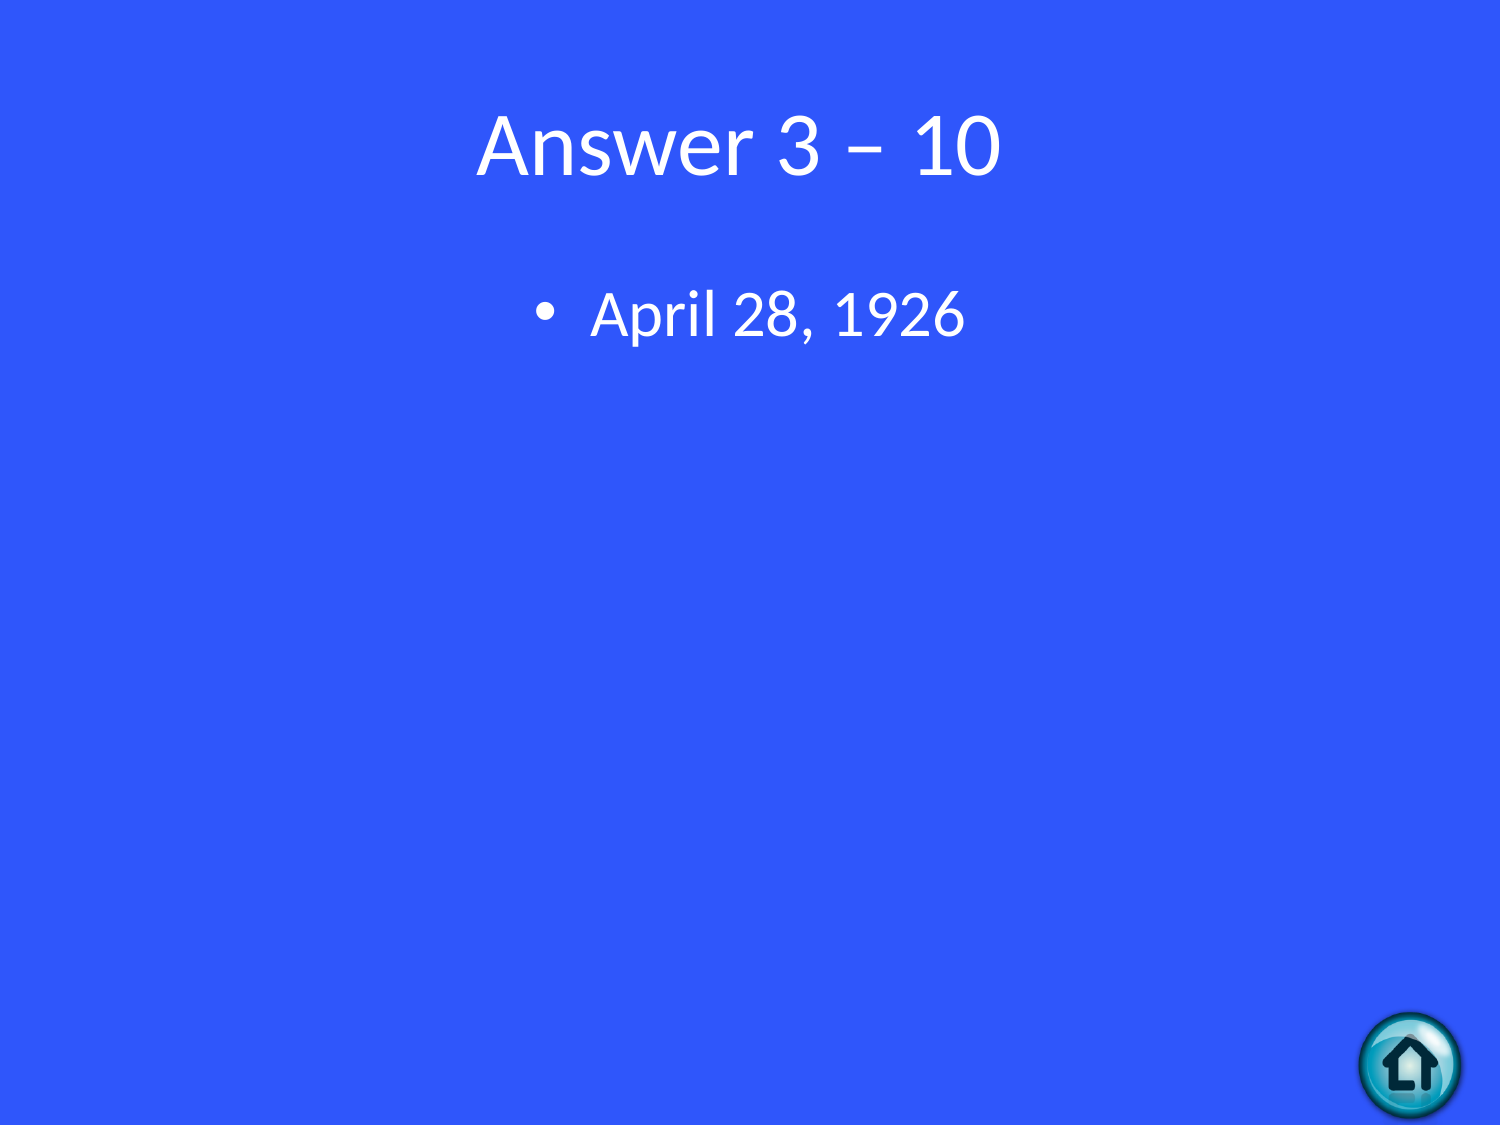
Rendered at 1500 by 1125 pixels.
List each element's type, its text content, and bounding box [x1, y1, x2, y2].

title Answer 3 – 10 [74, 44, 1426, 233]
list April 28, 1926 [74, 262, 1426, 1006]
picture [1349, 1006, 1469, 1125]
